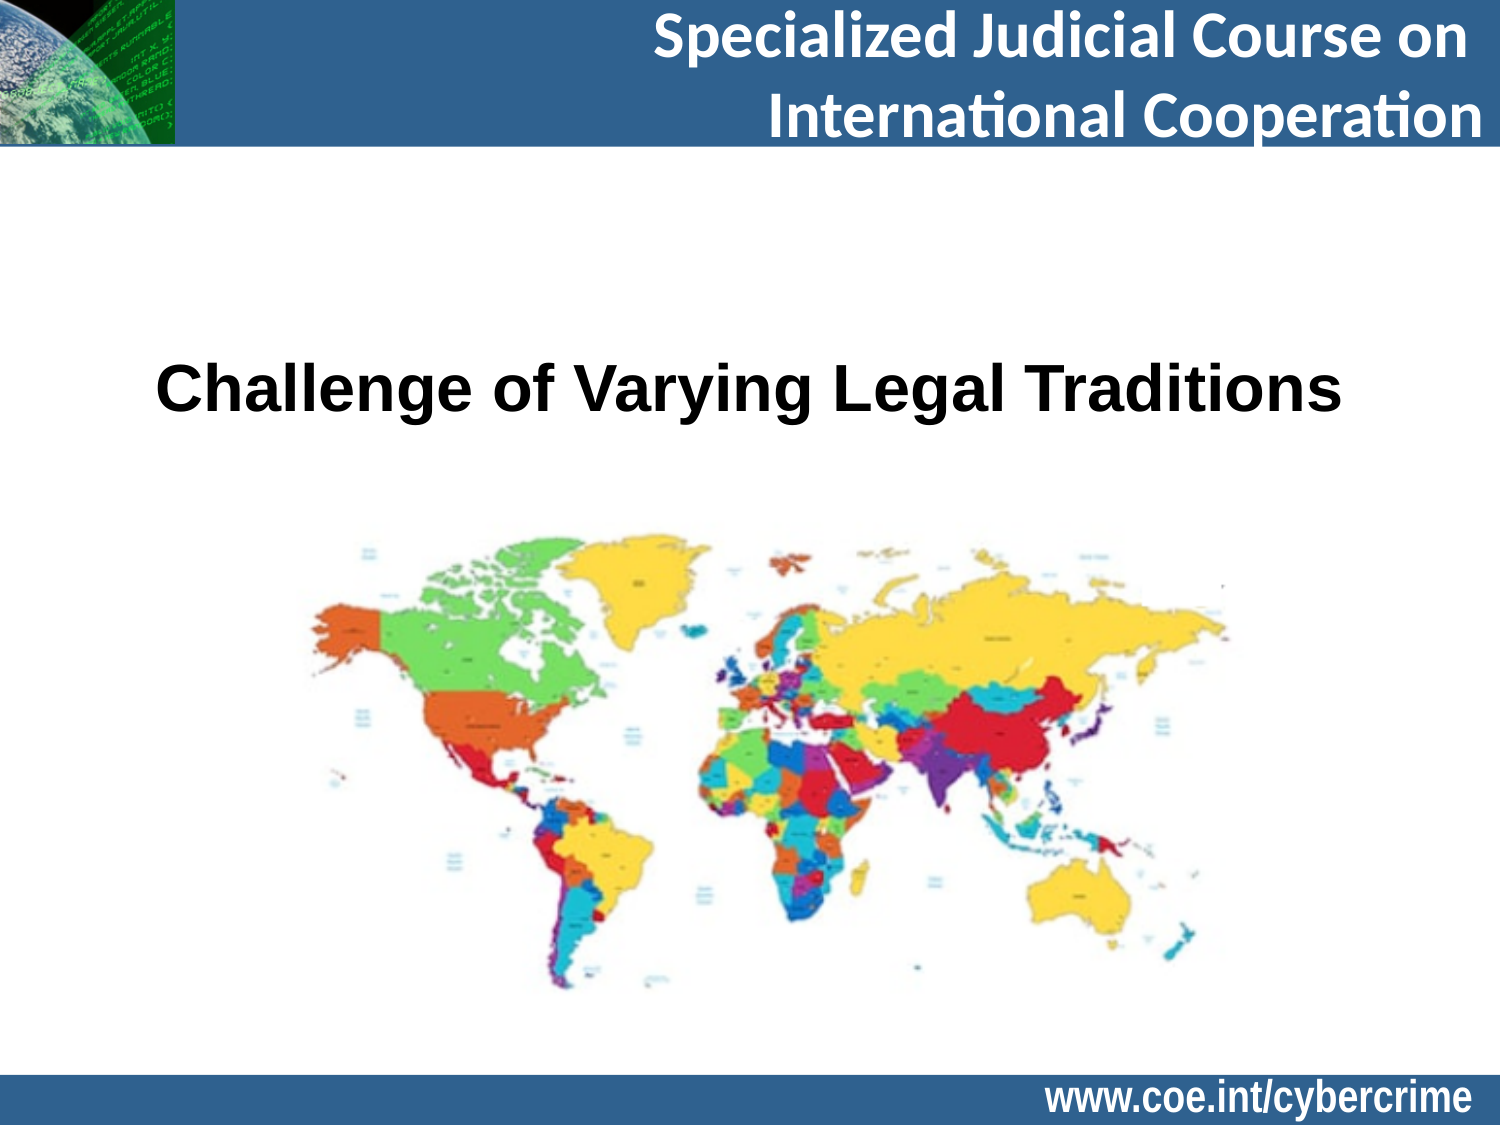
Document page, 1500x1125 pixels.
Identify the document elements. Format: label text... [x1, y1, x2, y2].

text_box Specialized Judicial Course on International Cooperation [177, 0, 1500, 149]
text_box [0, 1073, 1030, 1125]
text_box www.coe.int/cybercrime [1030, 1059, 1500, 1125]
picture [296, 496, 1251, 1034]
text_box Challenge of Varying Legal Traditions [50, 352, 1450, 432]
picture [0, 0, 175, 144]
